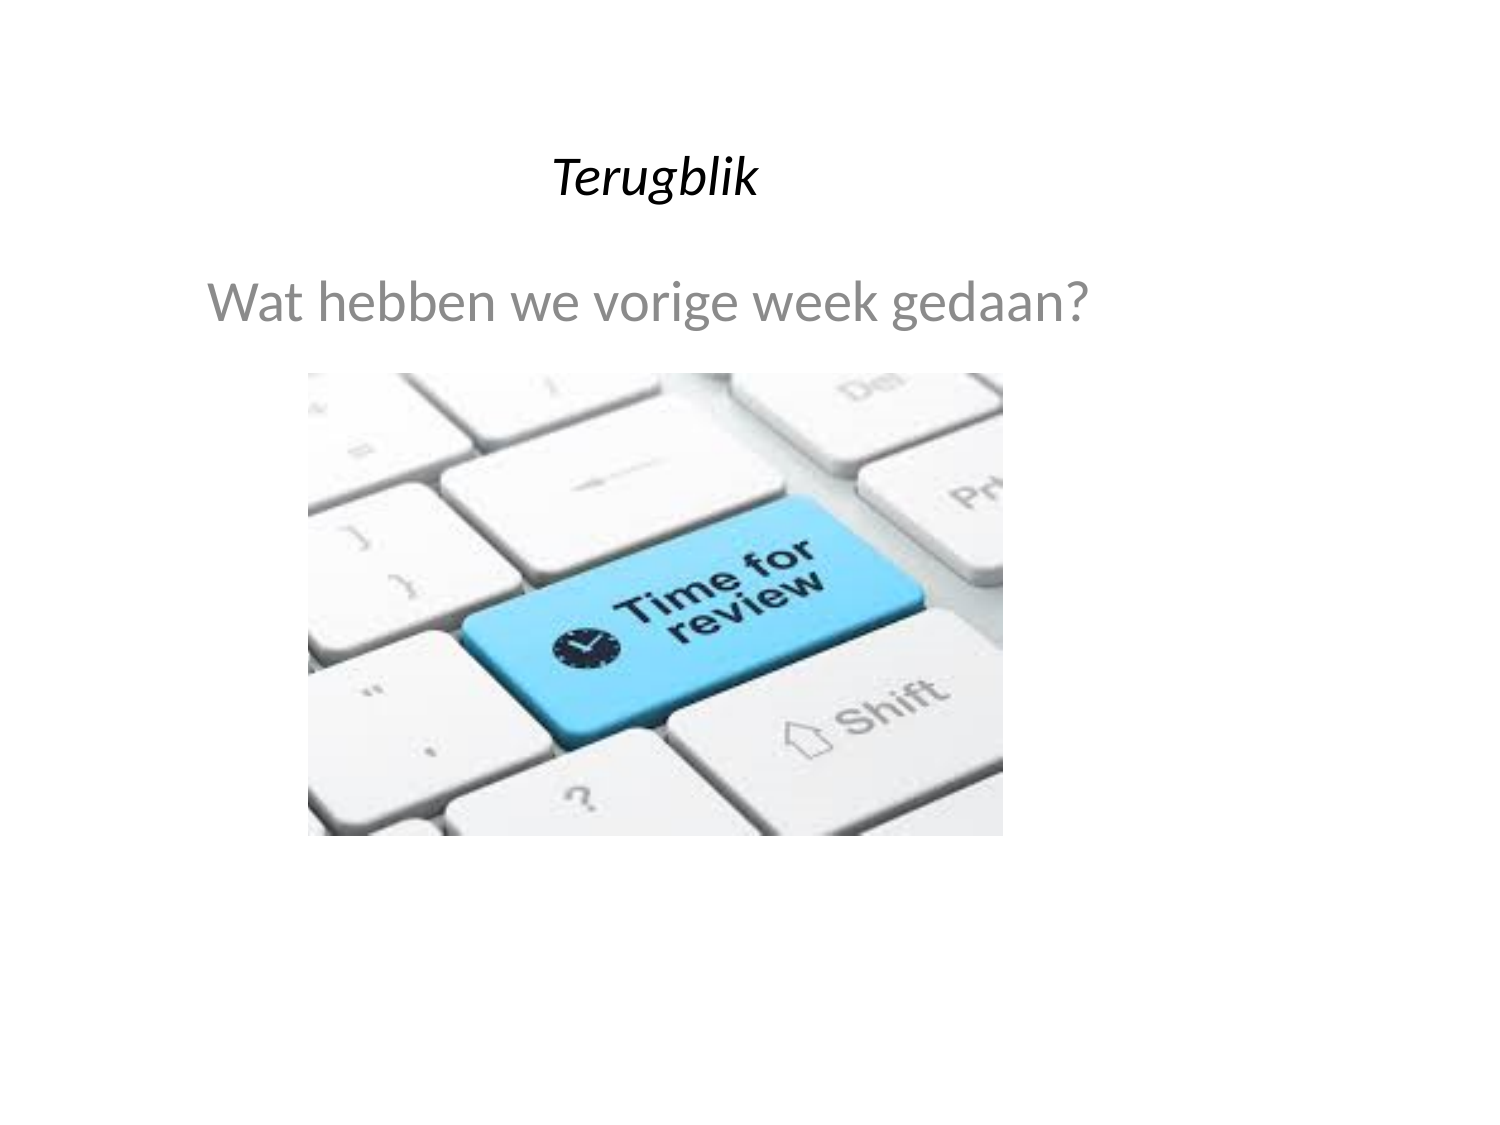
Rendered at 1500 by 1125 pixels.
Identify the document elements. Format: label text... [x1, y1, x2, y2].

title Terugblik [112, 101, 1199, 244]
subtitle Wat hebben we vorige week gedaan? [64, 255, 1235, 882]
picture [307, 373, 1003, 836]
